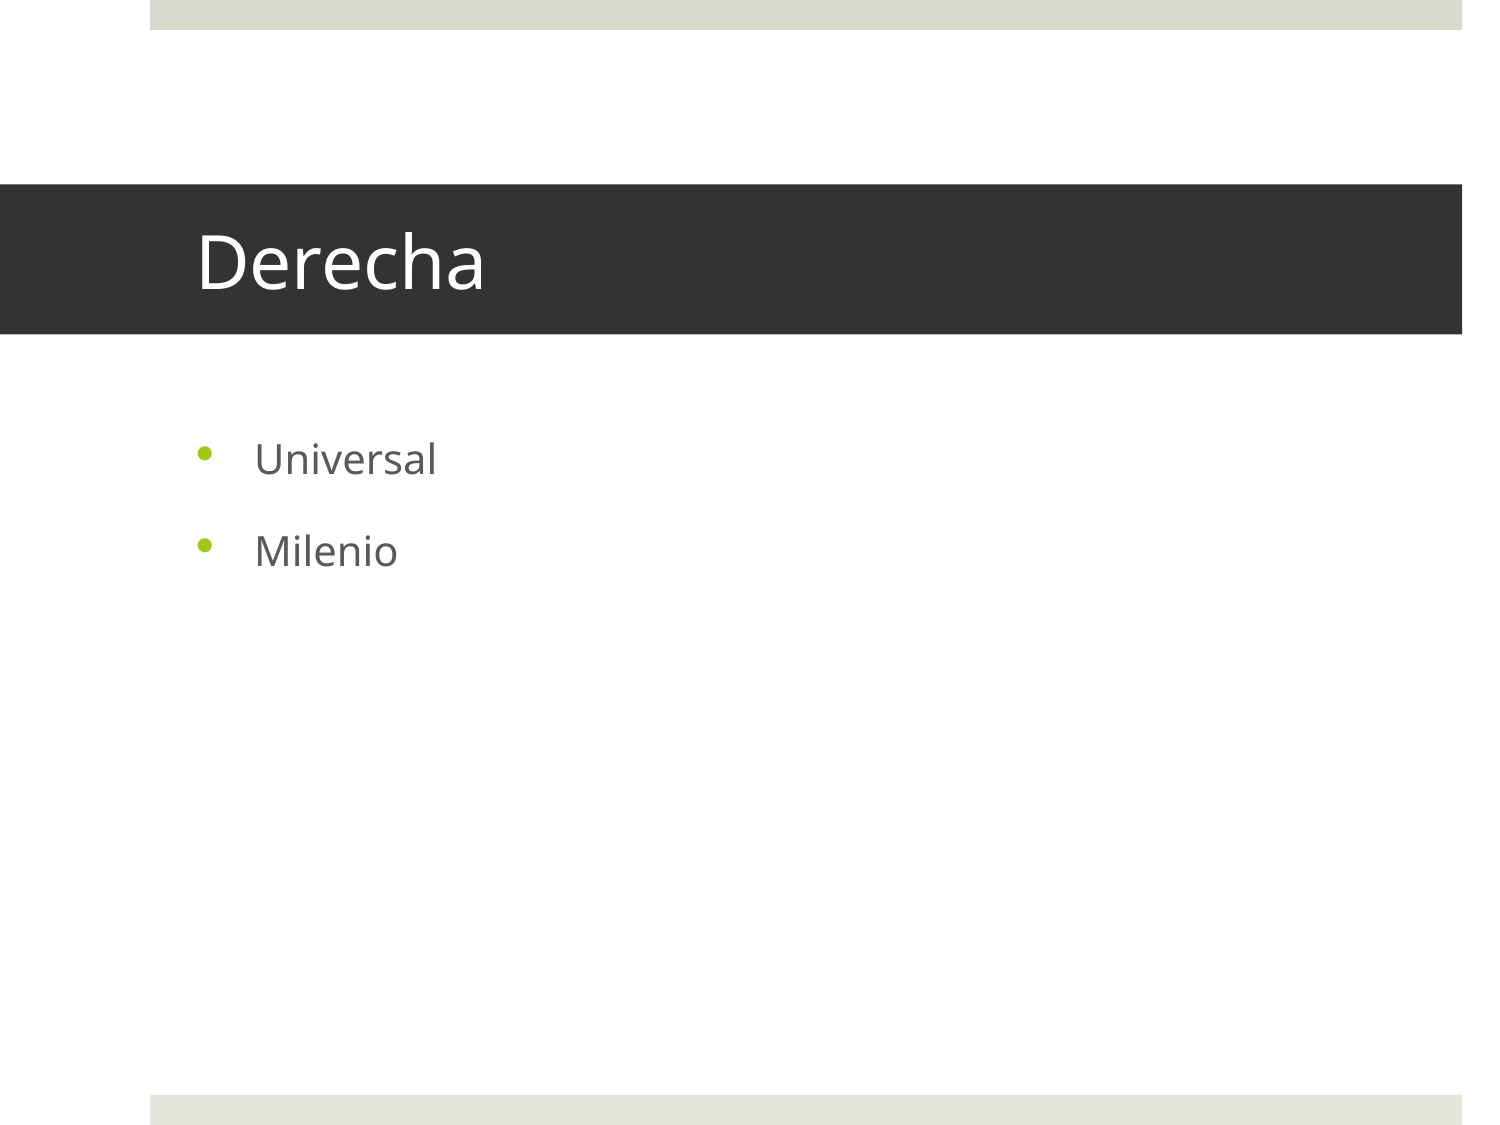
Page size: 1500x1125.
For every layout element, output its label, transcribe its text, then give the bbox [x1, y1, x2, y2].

list Universal Milenio [182, 425, 1432, 1028]
title Derecha [0, 184, 1463, 335]
